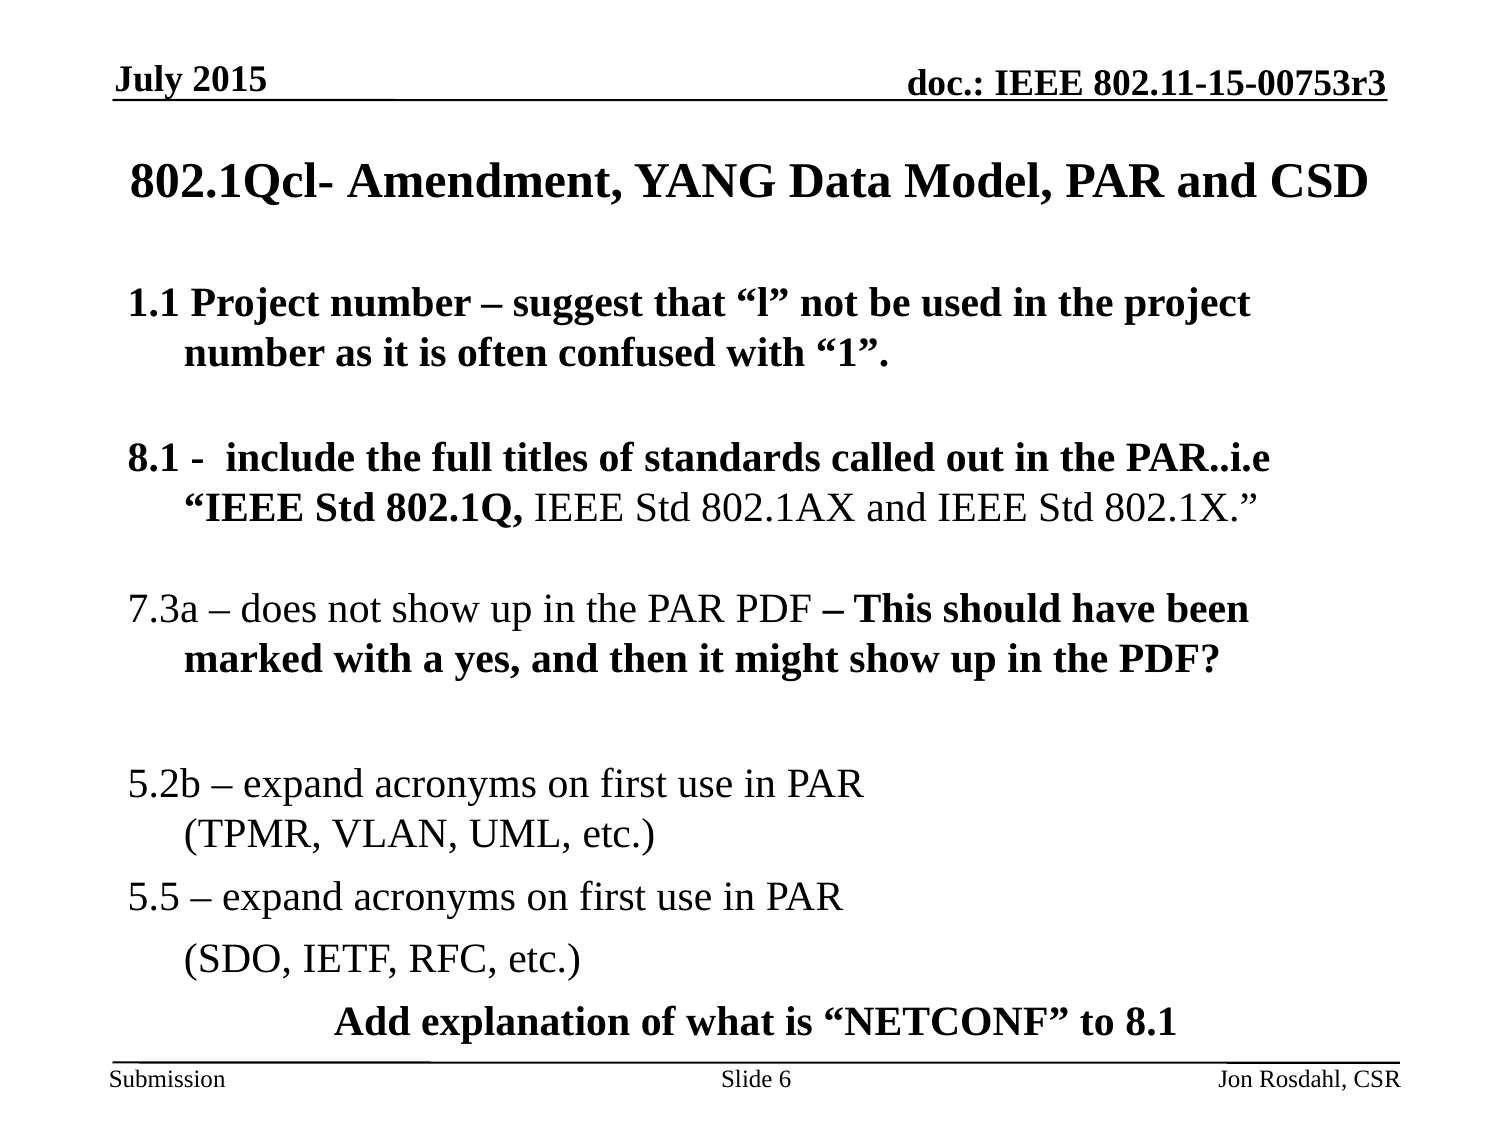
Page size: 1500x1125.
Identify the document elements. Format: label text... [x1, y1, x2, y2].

list 1.1 Project number – suggest that “l” not be used in the project number as it is often confused with “1”. 8.1 - include the full titles of standards called out in the PAR..i.e “IEEE Std 802.1Q, IEEE Std 802.1AX and IEEE Std 802.1X.” 7.3a – does not show up in the PAR PDF – This should have been marked with a yes, and then it might show up in the PDF? 5.2b – expand acronyms on first use in PAR (TPMR, VLAN, UML, etc.) 5.5 – expand acronyms on first use in PAR (SDO, IETF, RFC, etc.) Add explanation of what is “NETCONF” to 8.1 [112, 266, 1389, 1047]
footer Jon Rosdahl, CSR [878, 1061, 1402, 1093]
slide_number Slide 6 [712, 1061, 800, 1123]
title 802.1Qcl- Amendment, YANG Data Model, PAR and CSD [112, 112, 1388, 244]
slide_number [114, 54, 423, 100]
